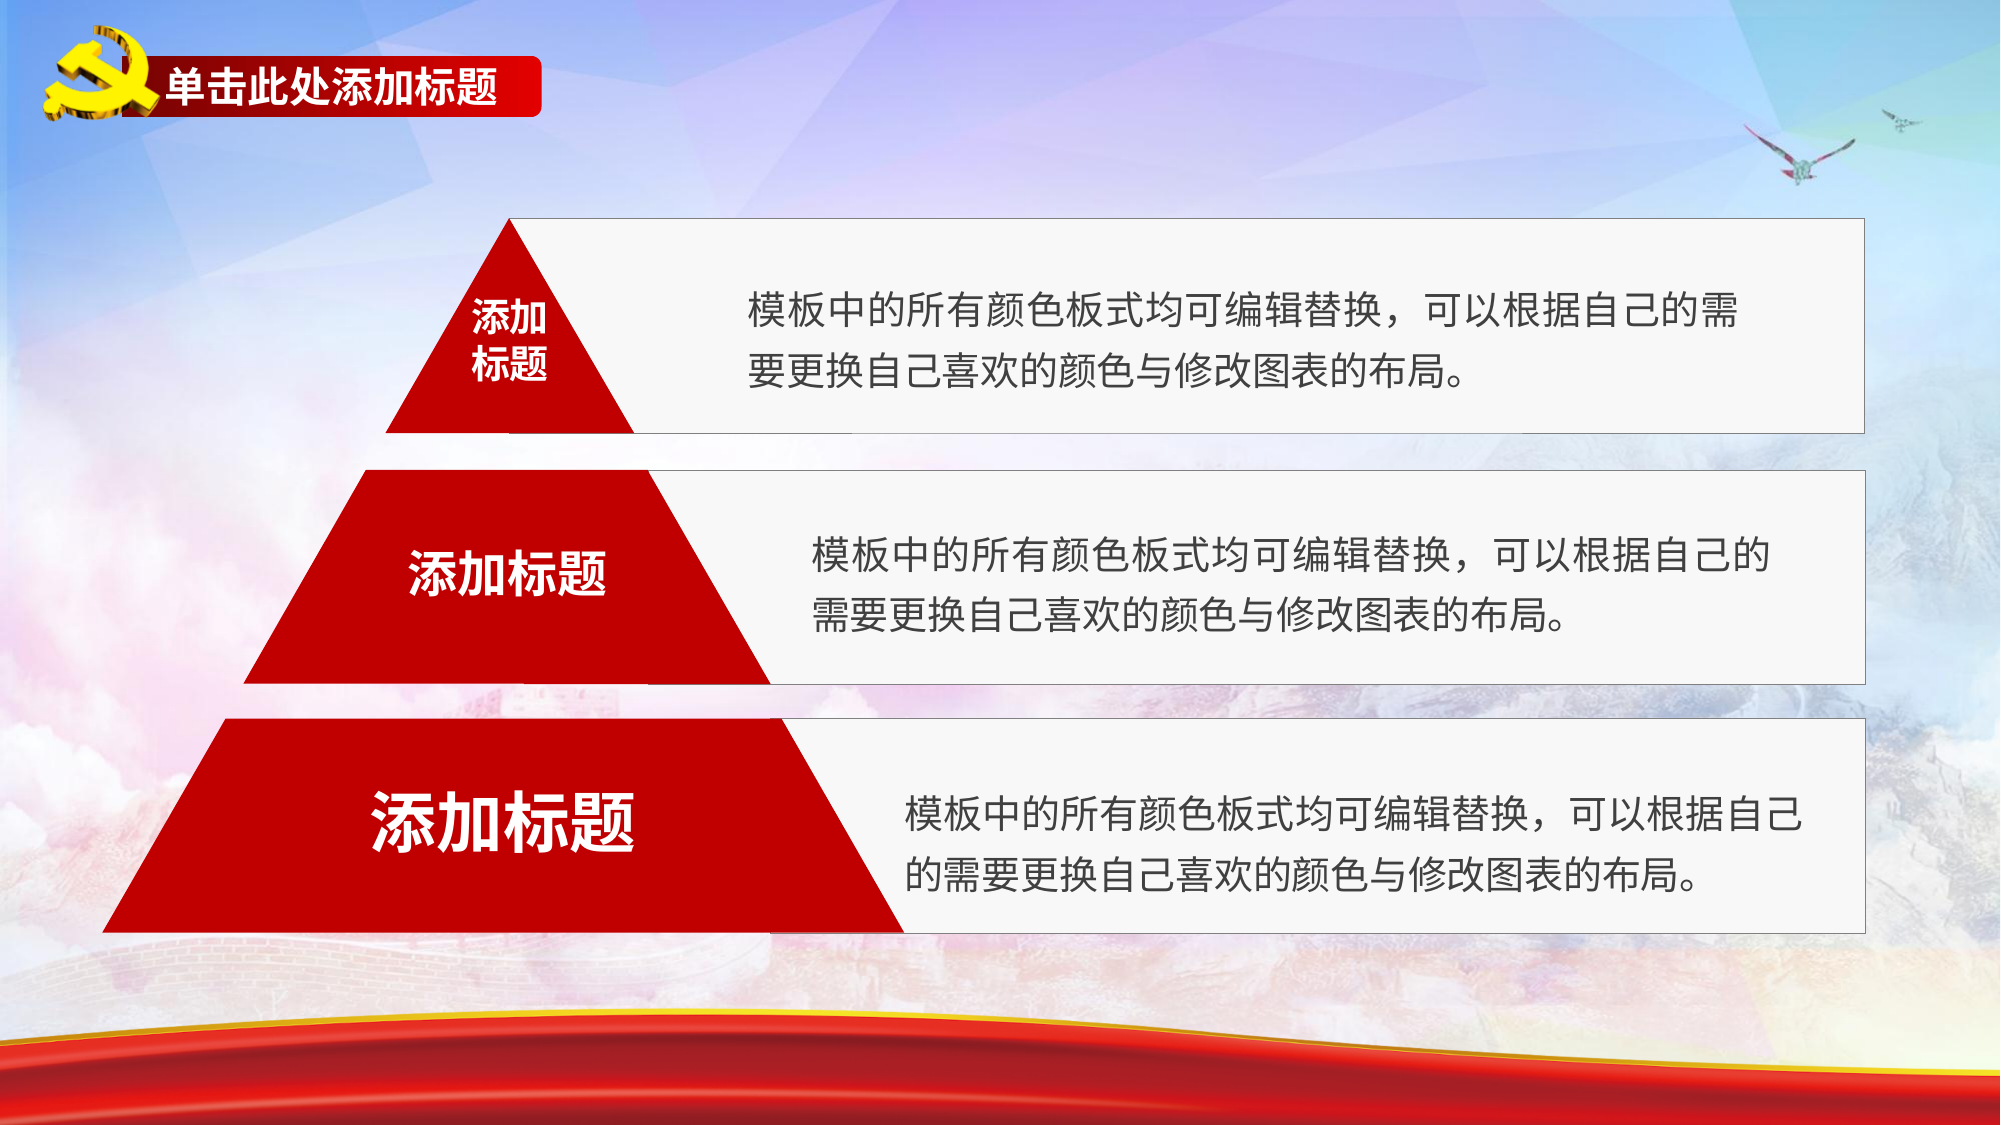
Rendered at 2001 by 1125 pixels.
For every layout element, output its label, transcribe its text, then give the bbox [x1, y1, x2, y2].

text_box 添加标题 [102, 718, 905, 933]
text_box 单击此处添加标题 [178, 53, 514, 119]
text_box 模板中的所有颜色板式均可编辑替换，可以根据自己的需要更换自己喜欢的颜色与修改图表的布局。 [810, 502, 1772, 652]
text_box [649, 469, 1866, 685]
text_box [514, 54, 543, 118]
text_box 模板中的所有颜色板式均可编辑替换，可以根据自己的需要更换自己喜欢的颜色与修改图表的布局。 [904, 762, 1804, 912]
text_box [509, 217, 1866, 434]
text_box 模板中的所有颜色板式均可编辑替换，可以根据自己的需要更换自己喜欢的颜色与修改图表的布局。 [747, 258, 1741, 408]
text_box 添加标题 [243, 469, 771, 685]
picture [0, 0, 2001, 1125]
text_box 添加 标题 [385, 218, 635, 434]
text_box [770, 717, 1866, 934]
